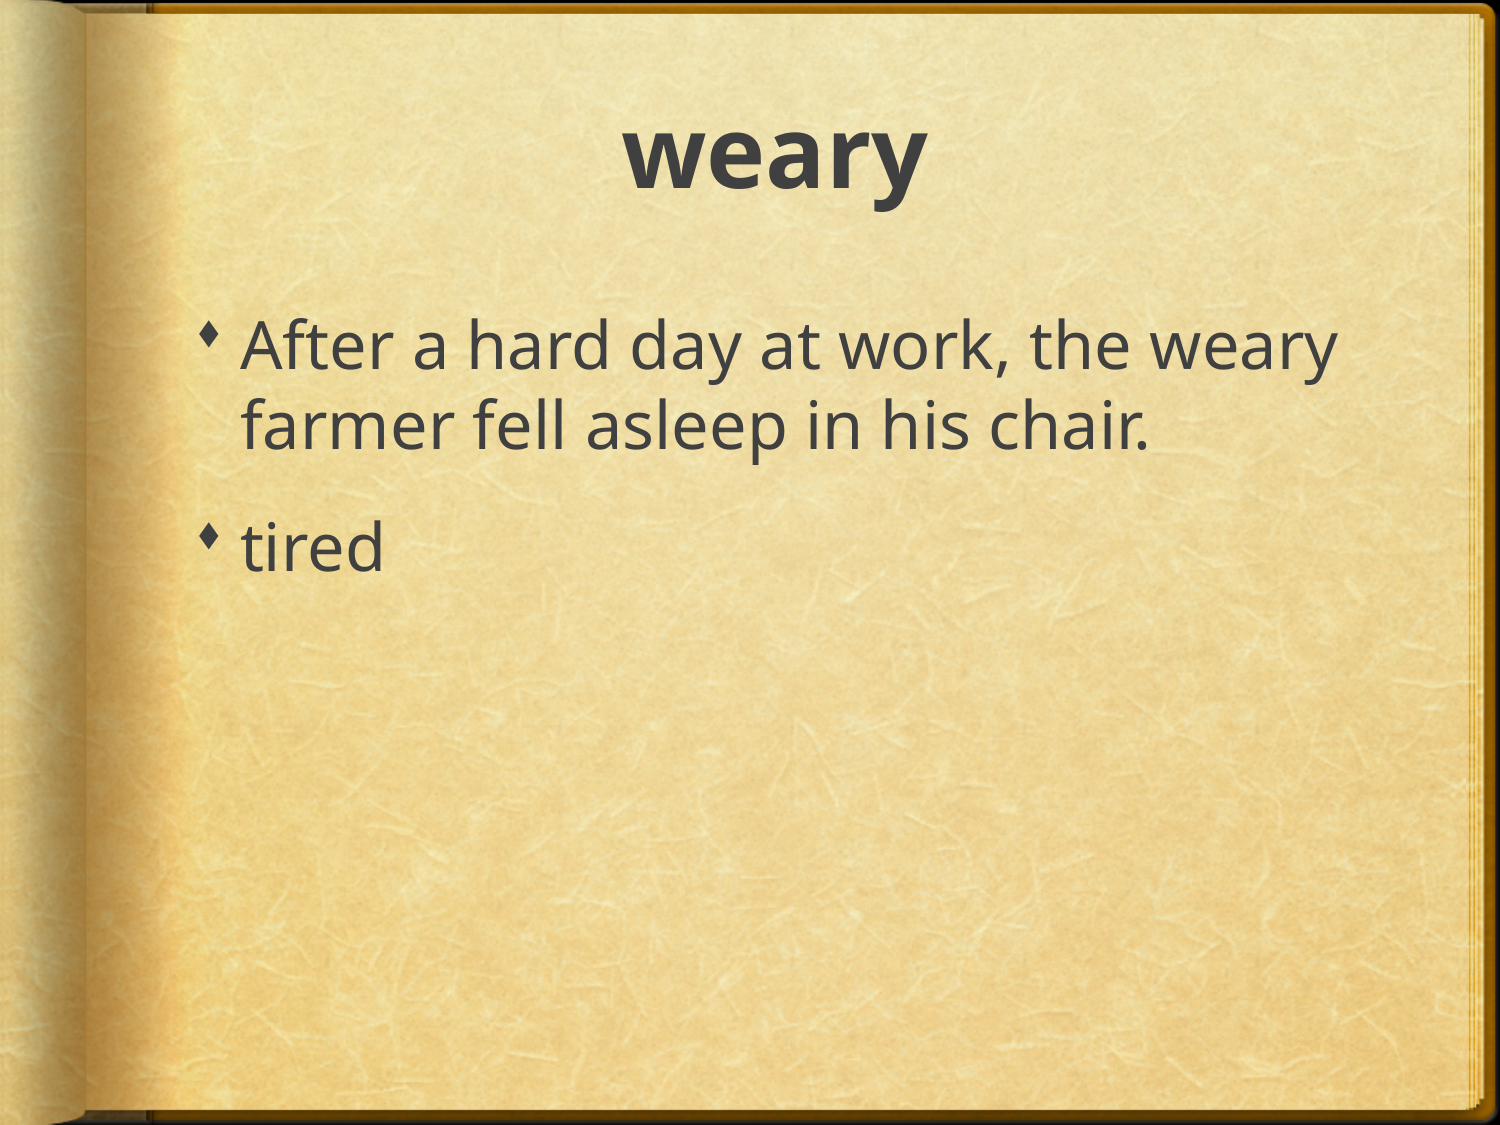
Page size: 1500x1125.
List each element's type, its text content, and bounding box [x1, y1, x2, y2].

picture [0, 0, 1500, 1125]
title weary [178, 45, 1372, 265]
list After a hard day at work, the weary farmer fell asleep in his chair. tired [178, 295, 1372, 1005]
